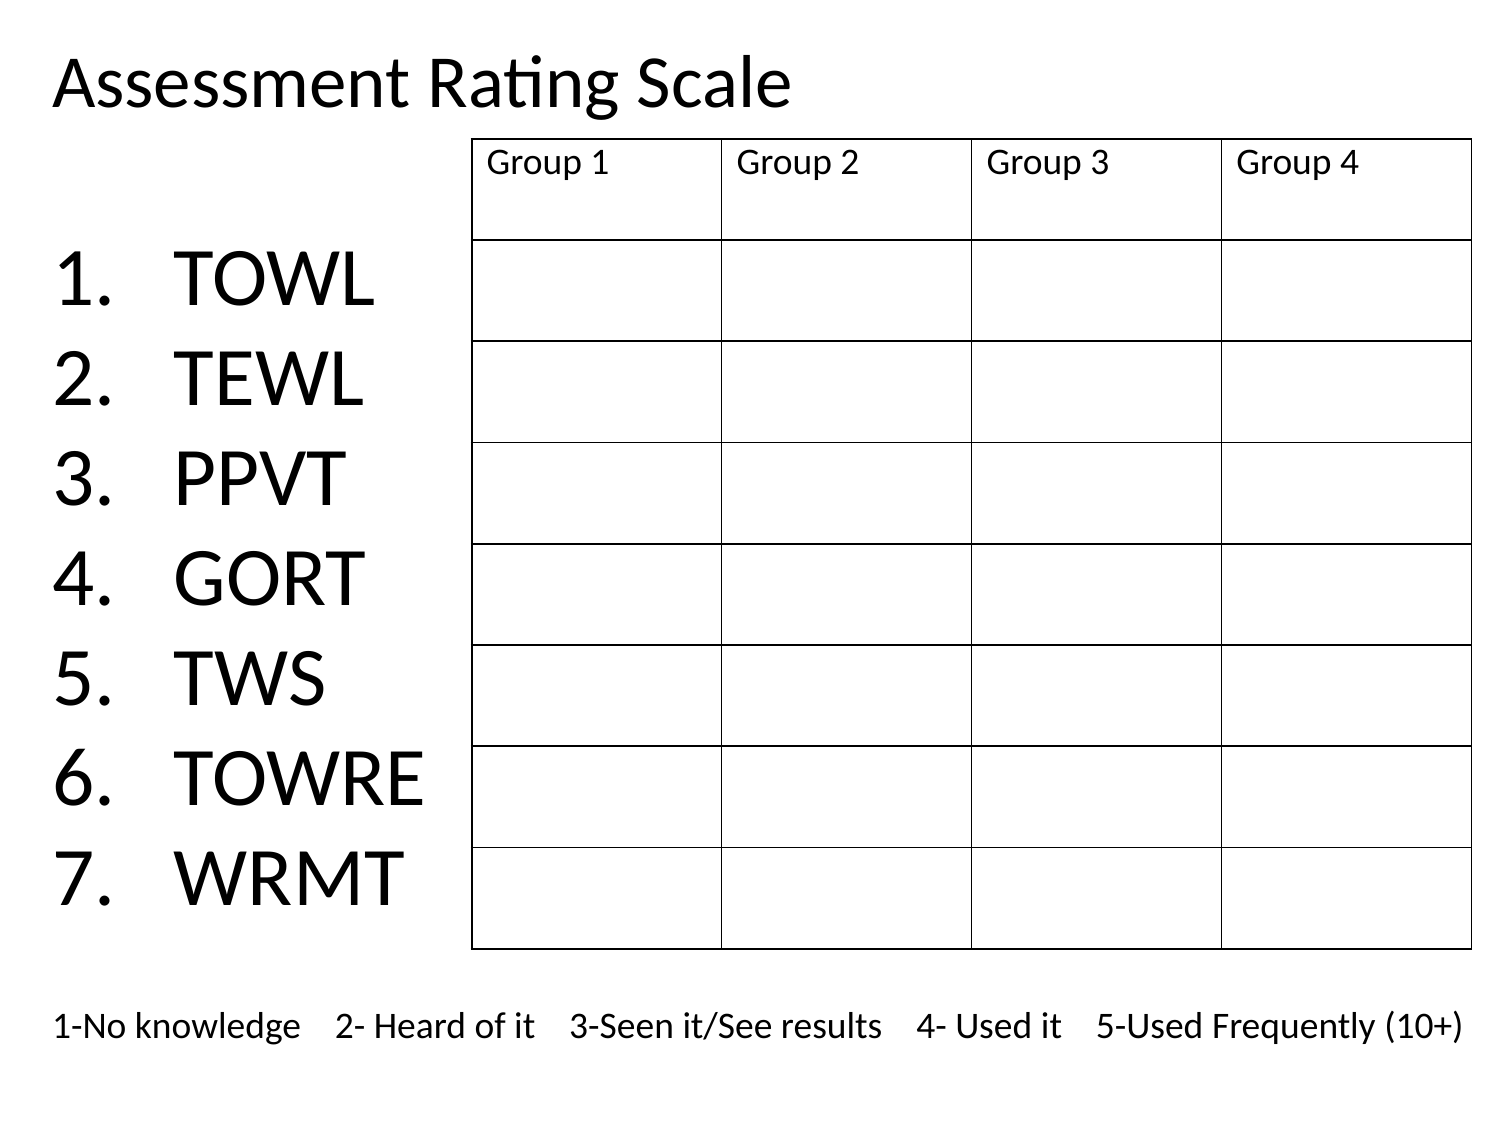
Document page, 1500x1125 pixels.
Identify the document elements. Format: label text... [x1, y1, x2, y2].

table_cell [972, 646, 1221, 745]
table_cell [473, 342, 721, 442]
table_cell [1222, 241, 1471, 340]
table_cell [1222, 443, 1471, 543]
table_cell [722, 443, 971, 543]
table_cell [722, 545, 971, 644]
table_cell [1222, 747, 1471, 847]
table_cell [473, 747, 721, 847]
table_cell [722, 848, 971, 948]
table_cell [722, 241, 971, 340]
text_box Assessment Rating Scale TOWL TEWL PPVT GORT TWS TOWRE WRMT [37, 25, 1381, 930]
table_cell [1222, 848, 1471, 948]
table_cell [972, 342, 1221, 442]
table_cell [1222, 646, 1471, 745]
table_header Group 3 [972, 140, 1221, 239]
table_header Group 1 [473, 140, 721, 239]
table_cell [972, 443, 1221, 543]
table_cell [972, 241, 1221, 340]
table_cell [473, 646, 721, 745]
table_cell [972, 848, 1221, 948]
table_cell [473, 443, 721, 543]
table_header Group 4 [1222, 140, 1471, 239]
table_cell [1222, 342, 1471, 442]
table_cell [722, 342, 971, 442]
table_cell [1222, 545, 1471, 644]
table_header Group 2 [722, 140, 971, 239]
table_cell [722, 646, 971, 745]
table_cell [473, 848, 721, 948]
table_cell [972, 545, 1221, 644]
table_cell [473, 241, 721, 340]
table_cell [473, 545, 721, 644]
table_cell [722, 747, 971, 847]
table_cell [972, 747, 1221, 847]
text_box 1-No knowledge 2- Heard of it 3-Seen it/See results 4- Used it 5-Used Frequently (10+) [37, 993, 1500, 1054]
